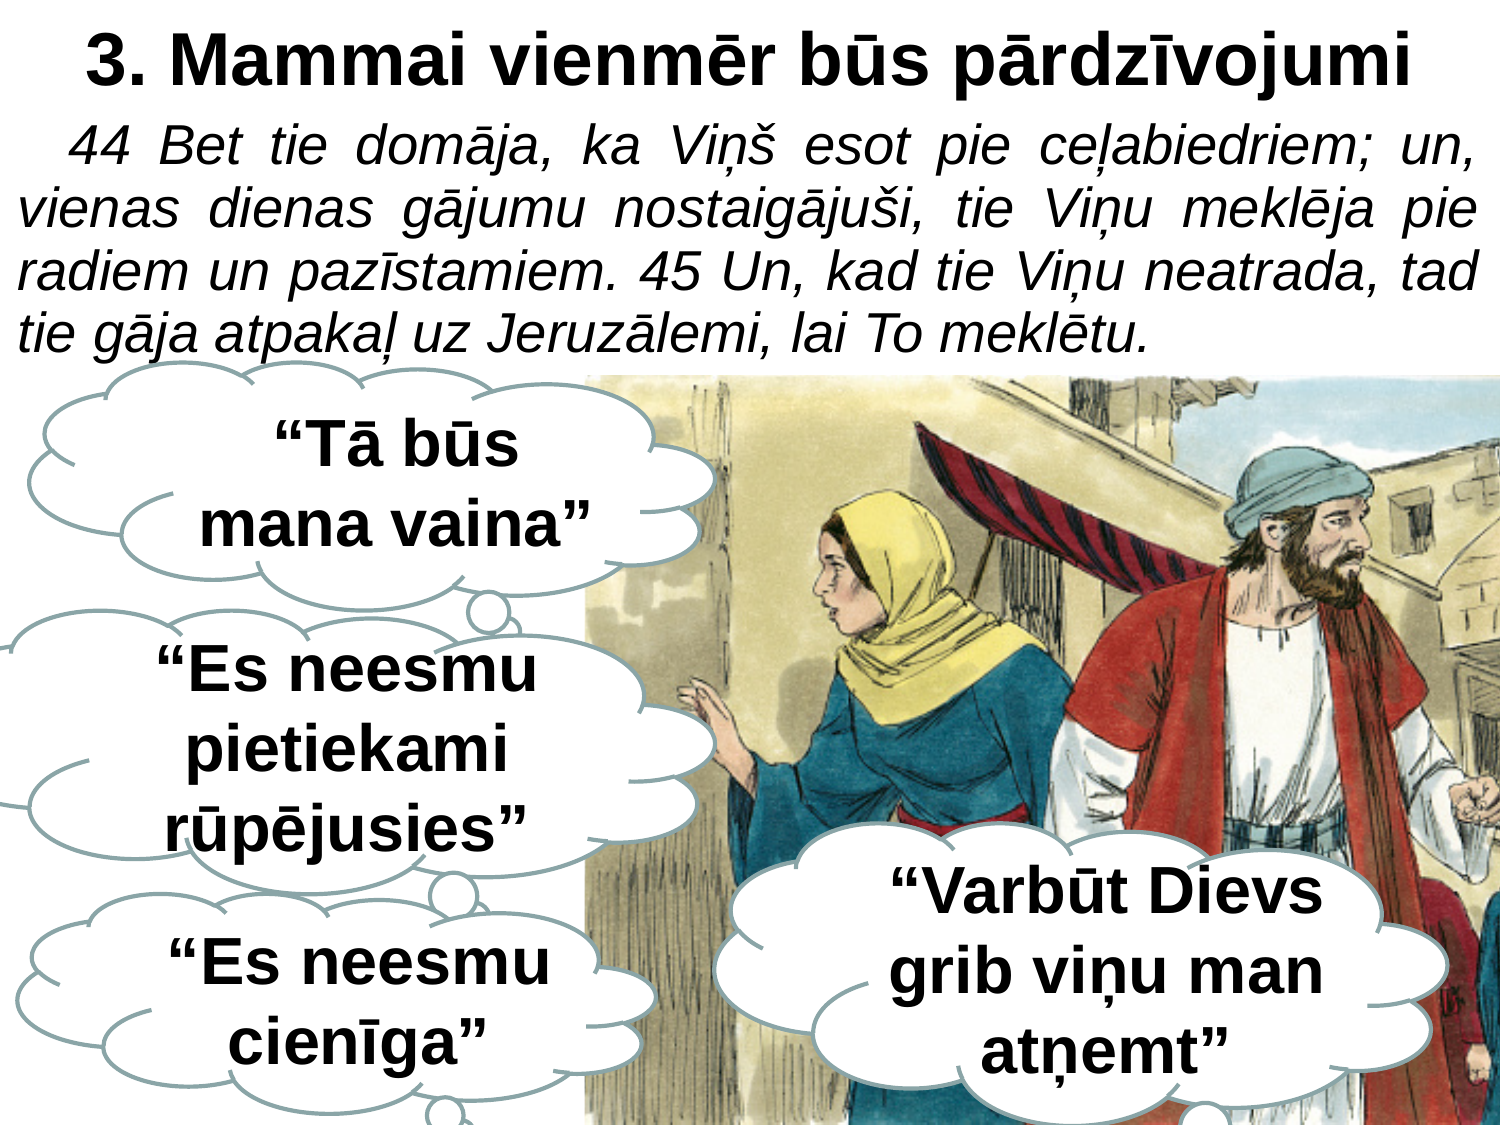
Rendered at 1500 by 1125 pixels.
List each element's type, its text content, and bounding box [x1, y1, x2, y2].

text_box “Es neesmu cienīga” [15, 891, 579, 1125]
text_box “Tā būs mana vaina” [27, 360, 579, 635]
text_box “Es neesmu pietiekami rūpējusies” [0, 608, 579, 917]
title 3. Mammai vienmēr būs pārdzīvojumi [0, 0, 1500, 116]
picture [584, 374, 1500, 1125]
list 44 Bet tie domāja, ka Viņš esot pie ceļabiedriem; un, vienas dienas gājumu nostaigājuši, tie Viņu meklēja pie radiem un pazīstamiem. 45 Un, kad tie Viņu neatrada, tad tie gāja atpakaļ uz Jeruzālemi, lai To meklētu. [0, 116, 1494, 469]
